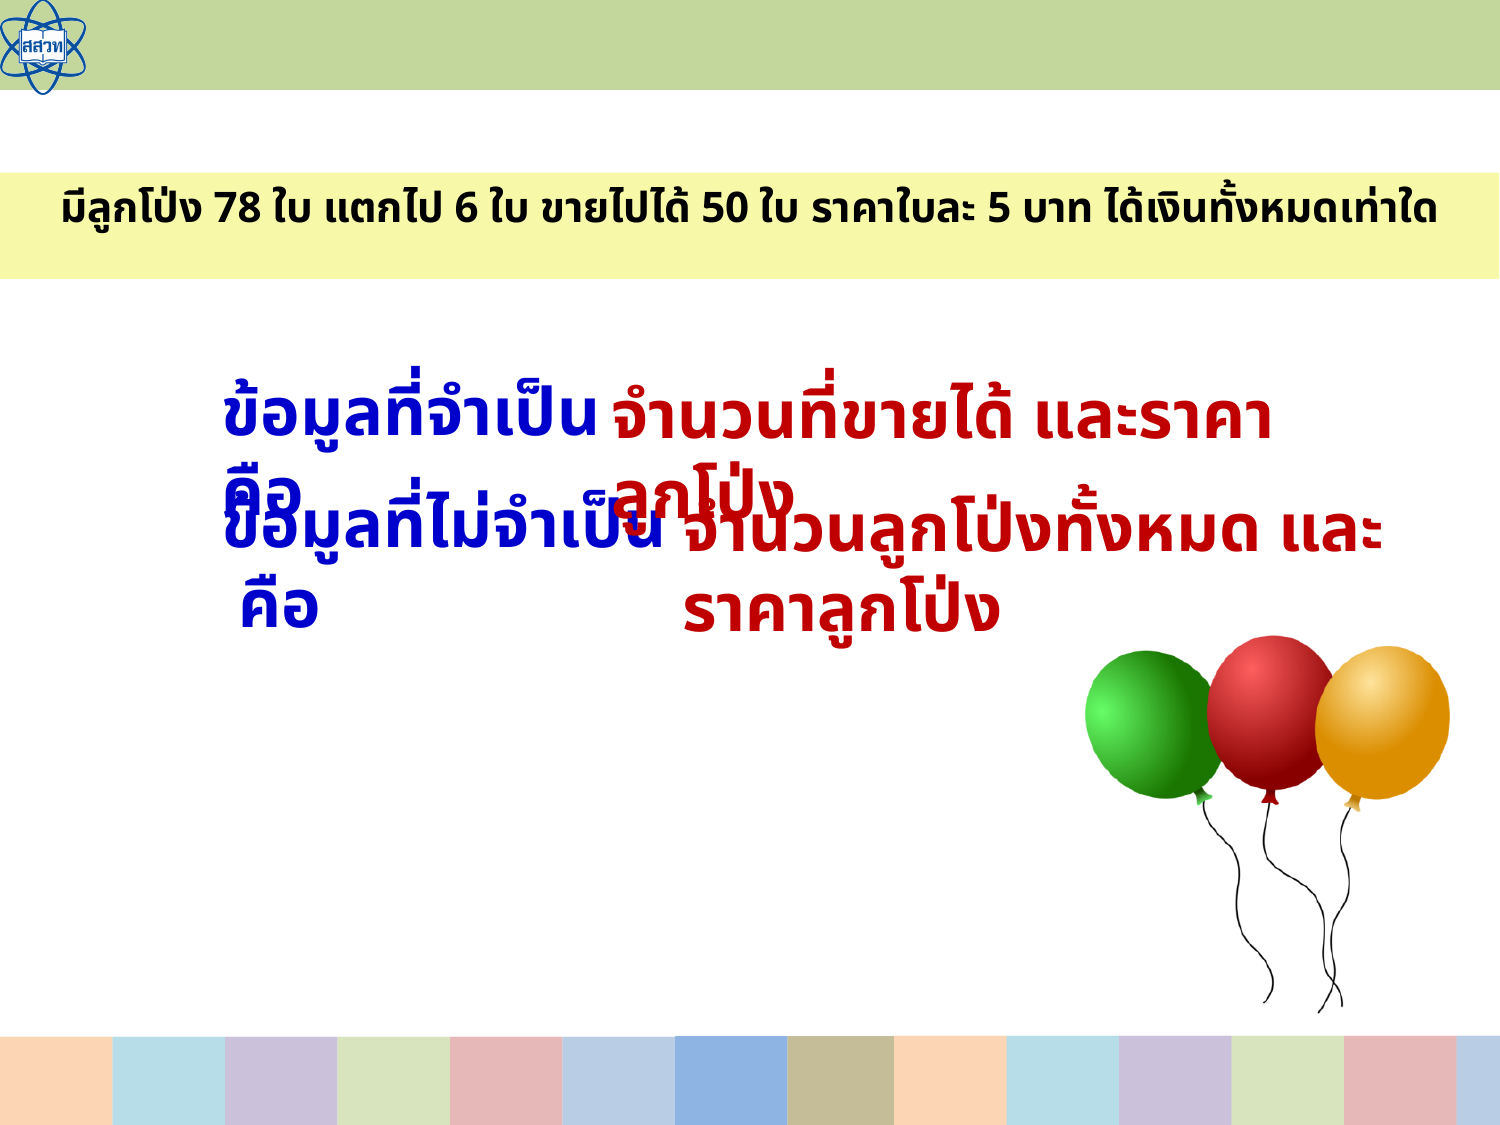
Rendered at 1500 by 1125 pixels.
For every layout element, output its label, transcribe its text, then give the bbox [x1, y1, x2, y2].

text_box จำนวนที่ขายได้ และราคาลูกโป่ง [596, 364, 1328, 539]
text_box ข้อมูลที่จำเป็น คือ [206, 361, 668, 473]
picture [1076, 621, 1465, 1026]
text_box จำนวนลูกโป่งทั้งหมด และราคาลูกโป่ง [667, 477, 1481, 653]
text_box ข้อมูลที่ไม่จำเป็น คือ [206, 473, 667, 648]
list มีลูกโป่ง 78 ใบ แตกไป 6 ใบ ขายไปได้ 50 ใบ ราคาใบละ 5 บาท ได้เงินทั้งหมดเท่าใด [0, 172, 1500, 279]
picture [0, 0, 86, 95]
